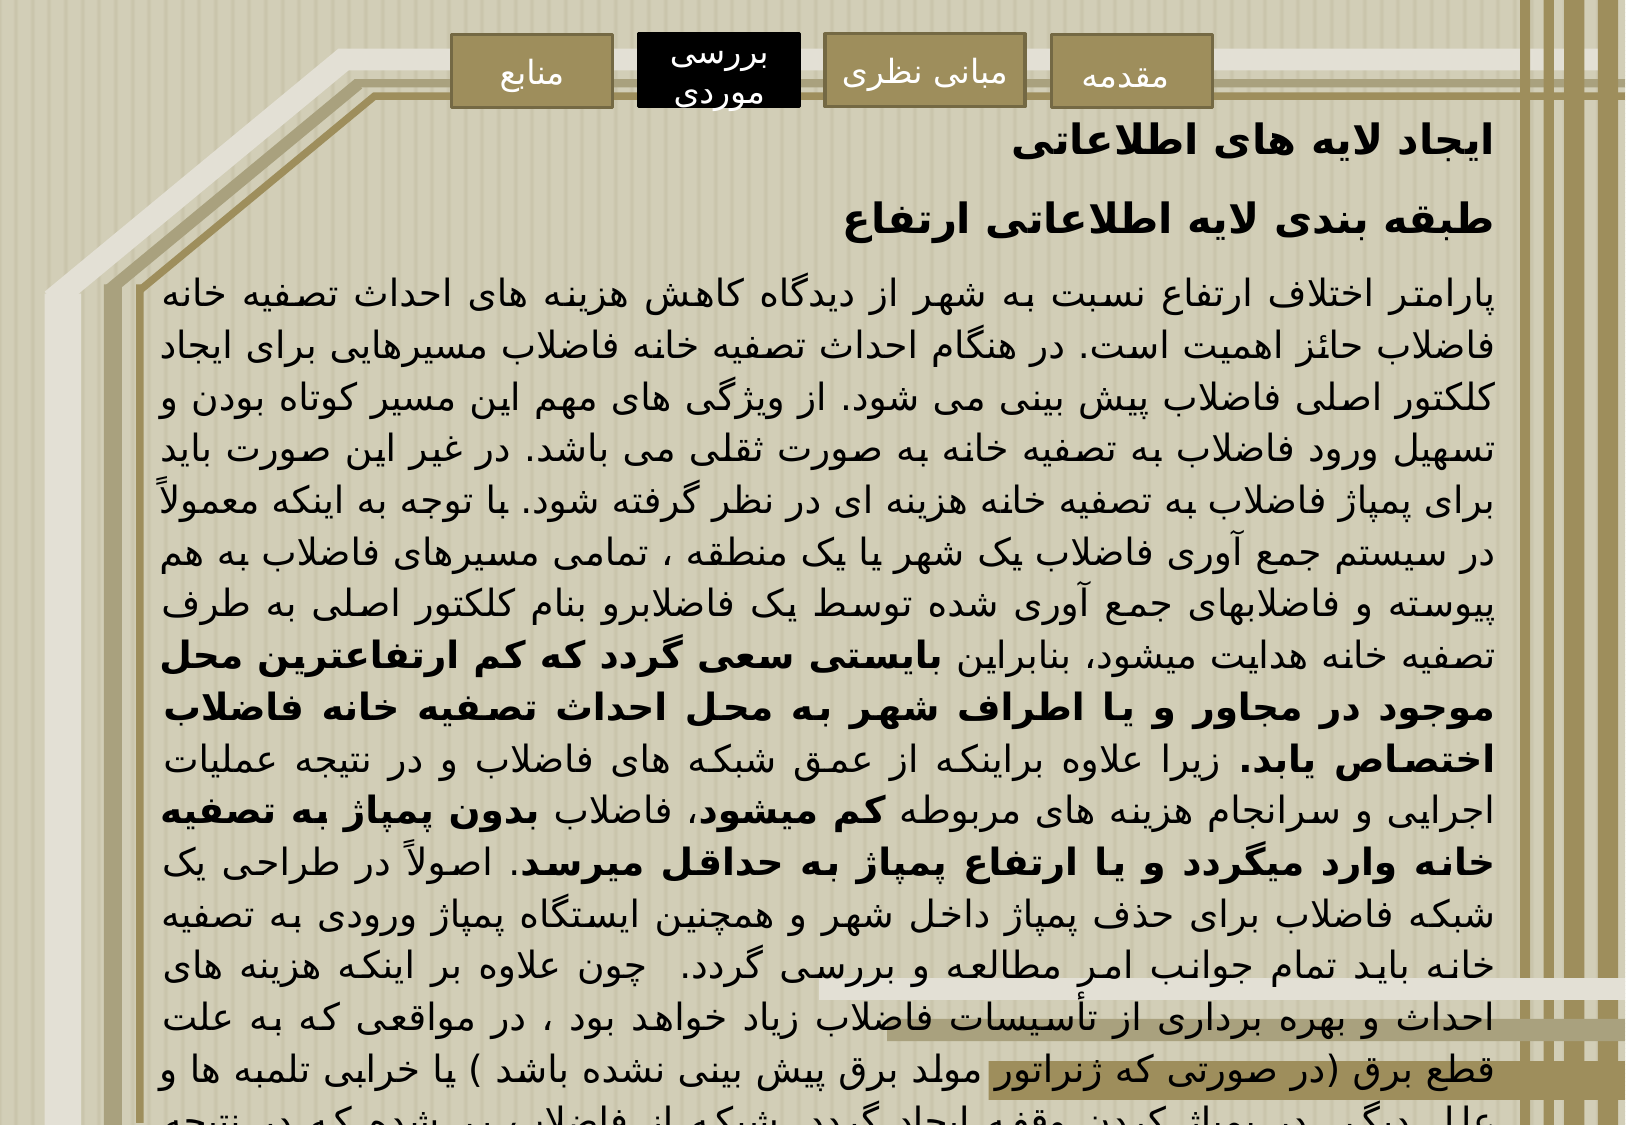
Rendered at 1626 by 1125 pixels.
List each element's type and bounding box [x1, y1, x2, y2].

text_box [8, 0, 1625, 1125]
